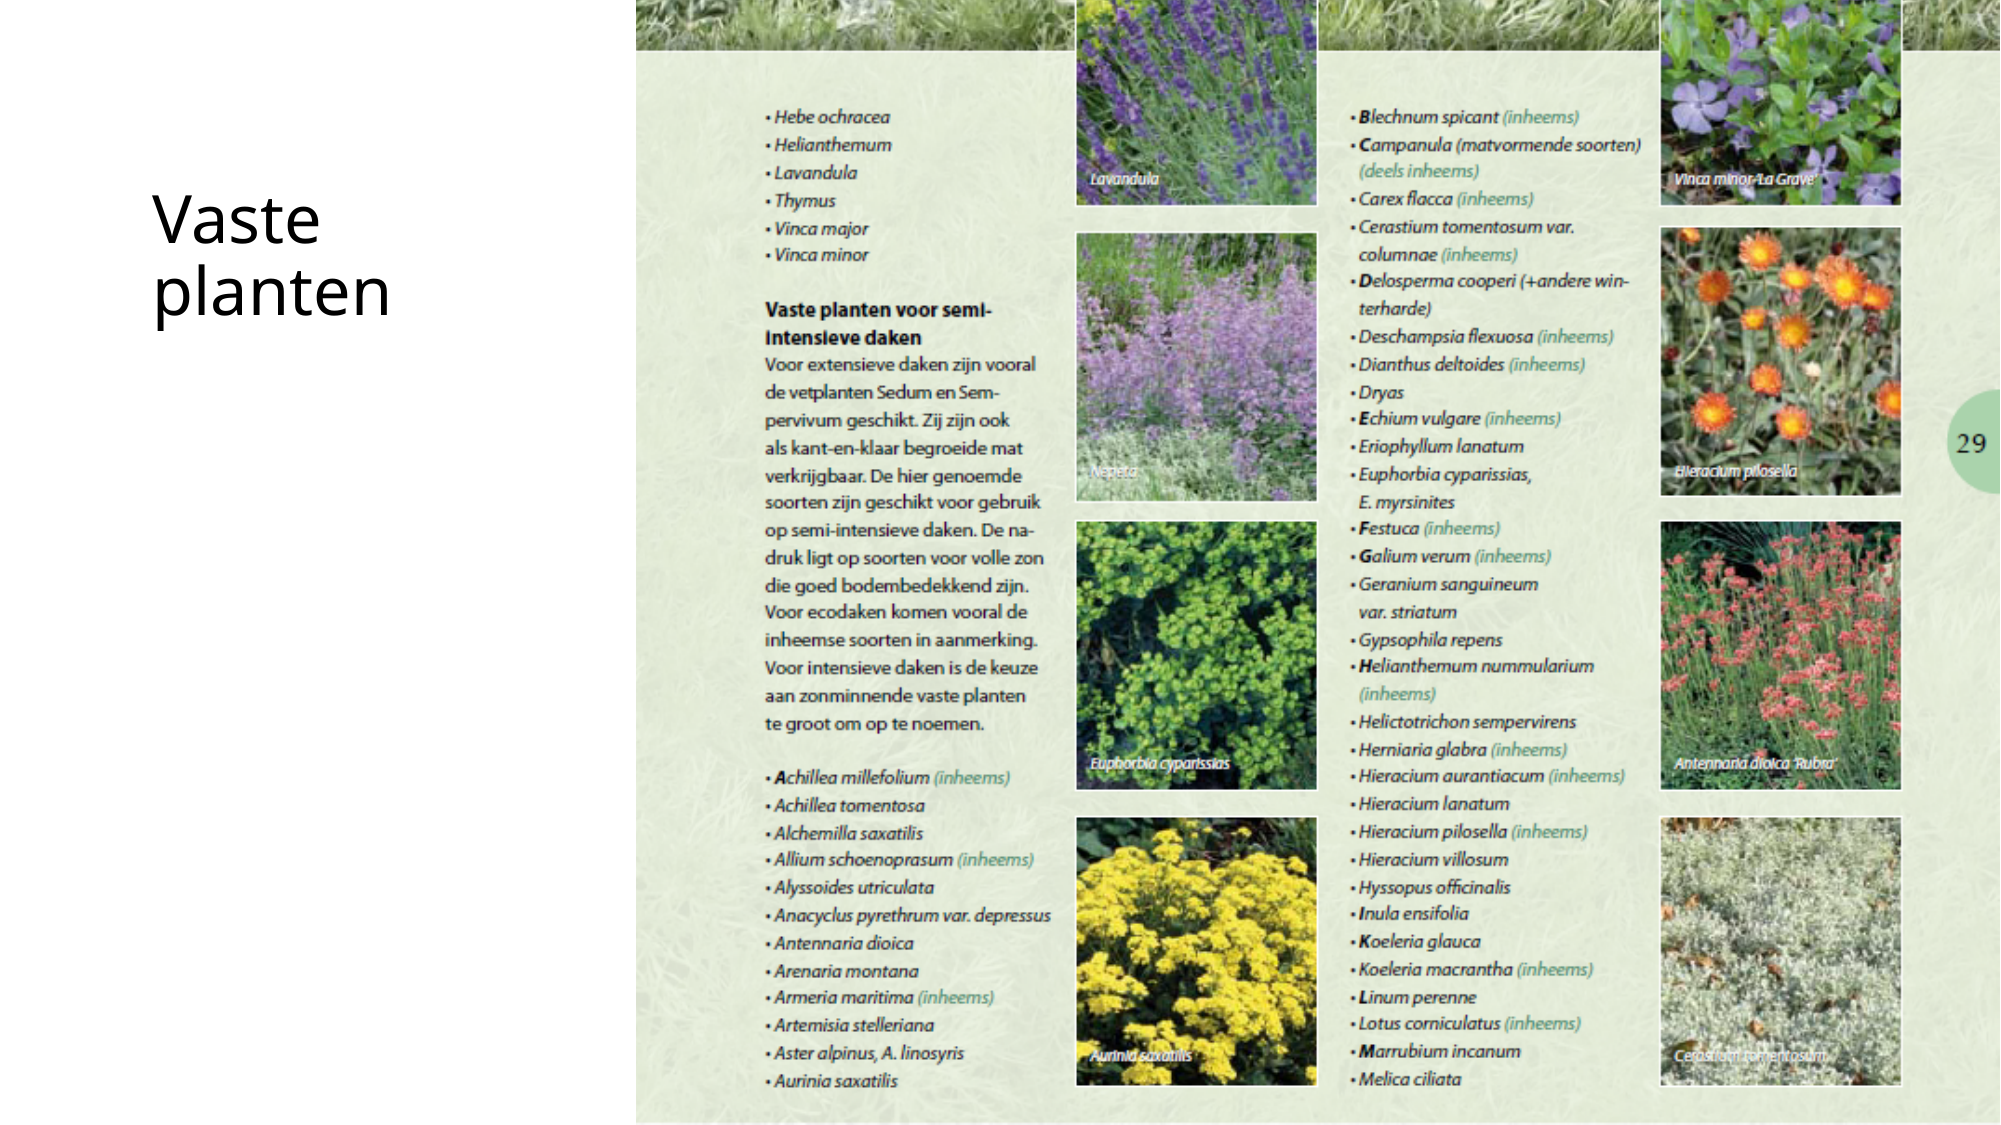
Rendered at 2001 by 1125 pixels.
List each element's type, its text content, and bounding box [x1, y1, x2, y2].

title Vaste planten [137, 75, 636, 338]
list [636, 0, 2000, 1125]
